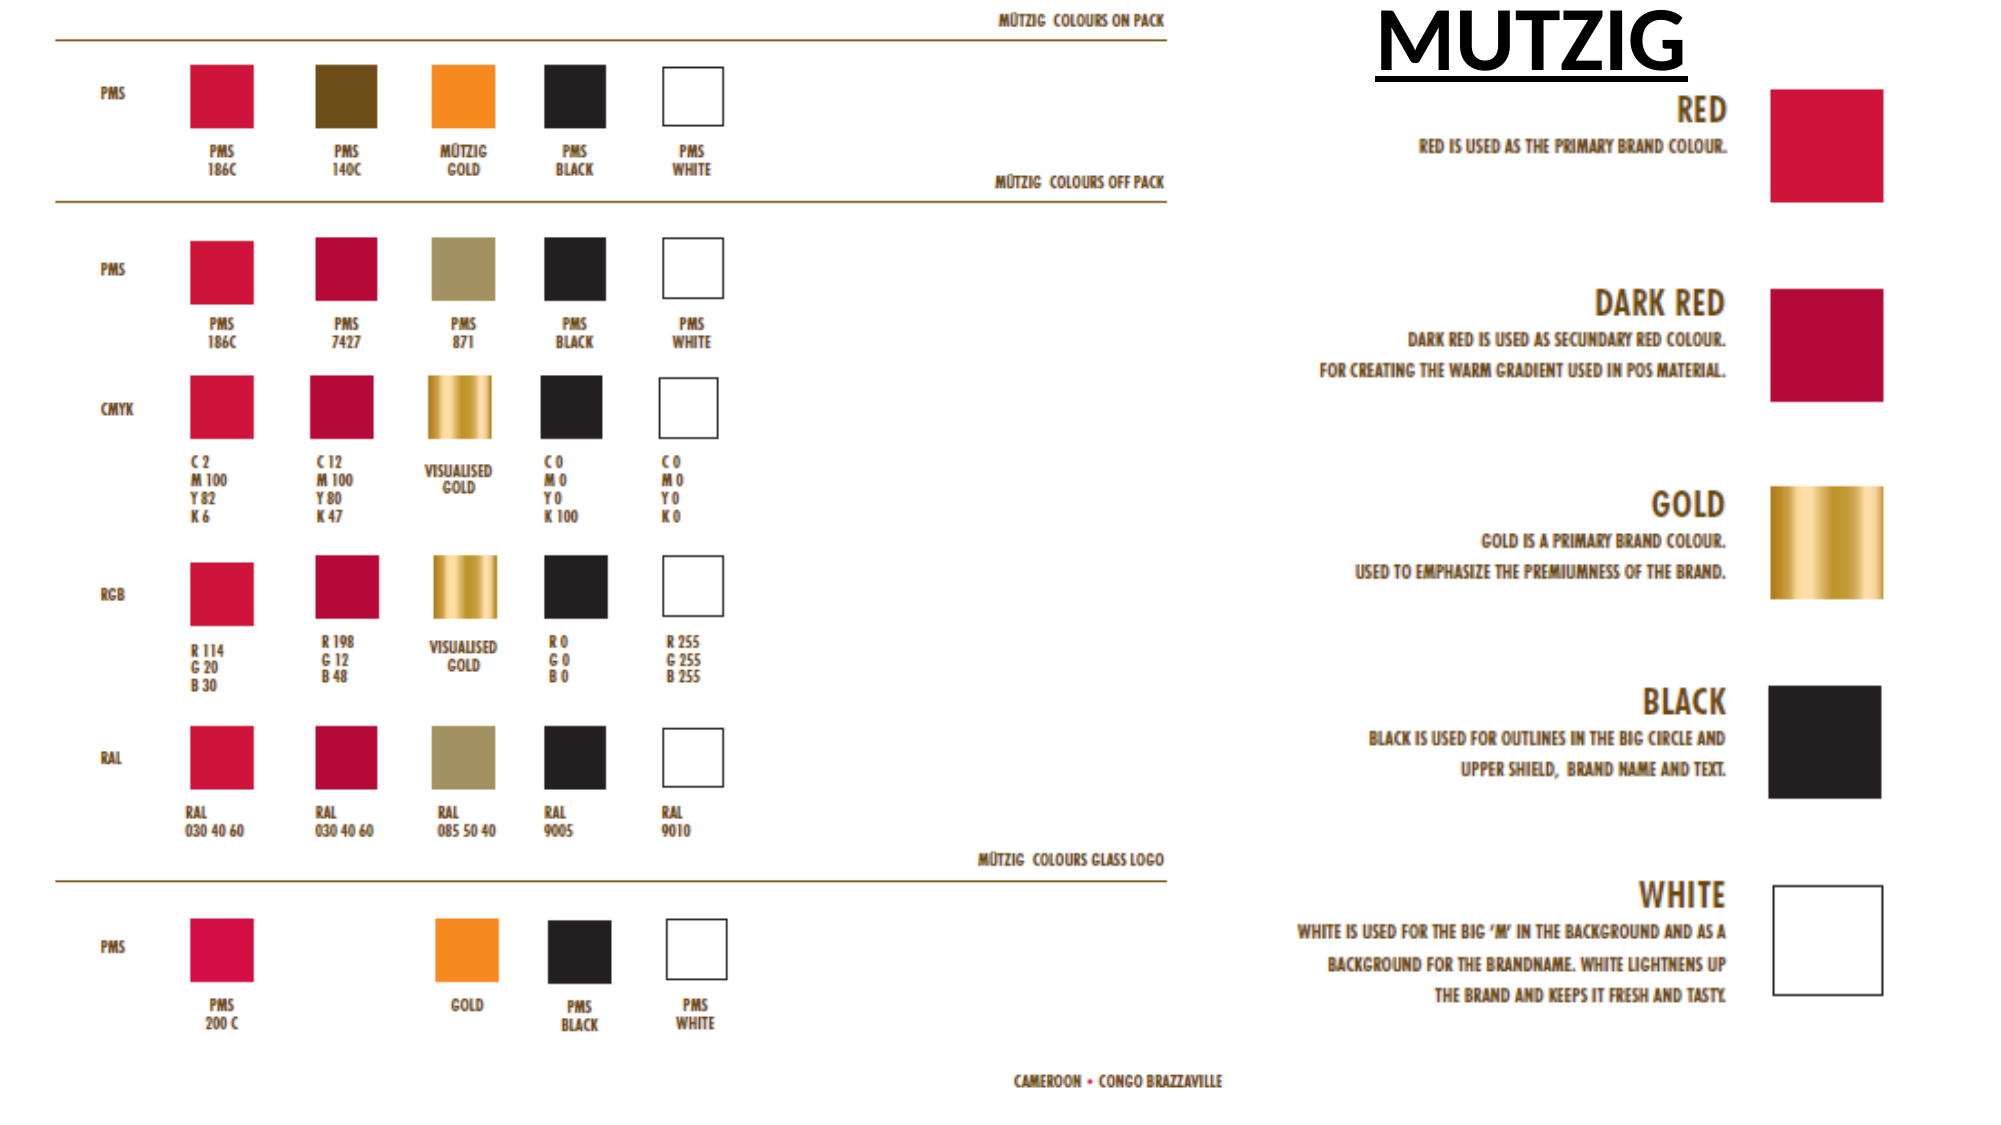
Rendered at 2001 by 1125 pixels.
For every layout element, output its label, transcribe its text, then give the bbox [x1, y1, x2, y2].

text_box MUTZIG [1227, 0, 1874, 34]
picture [55, 0, 1916, 1125]
